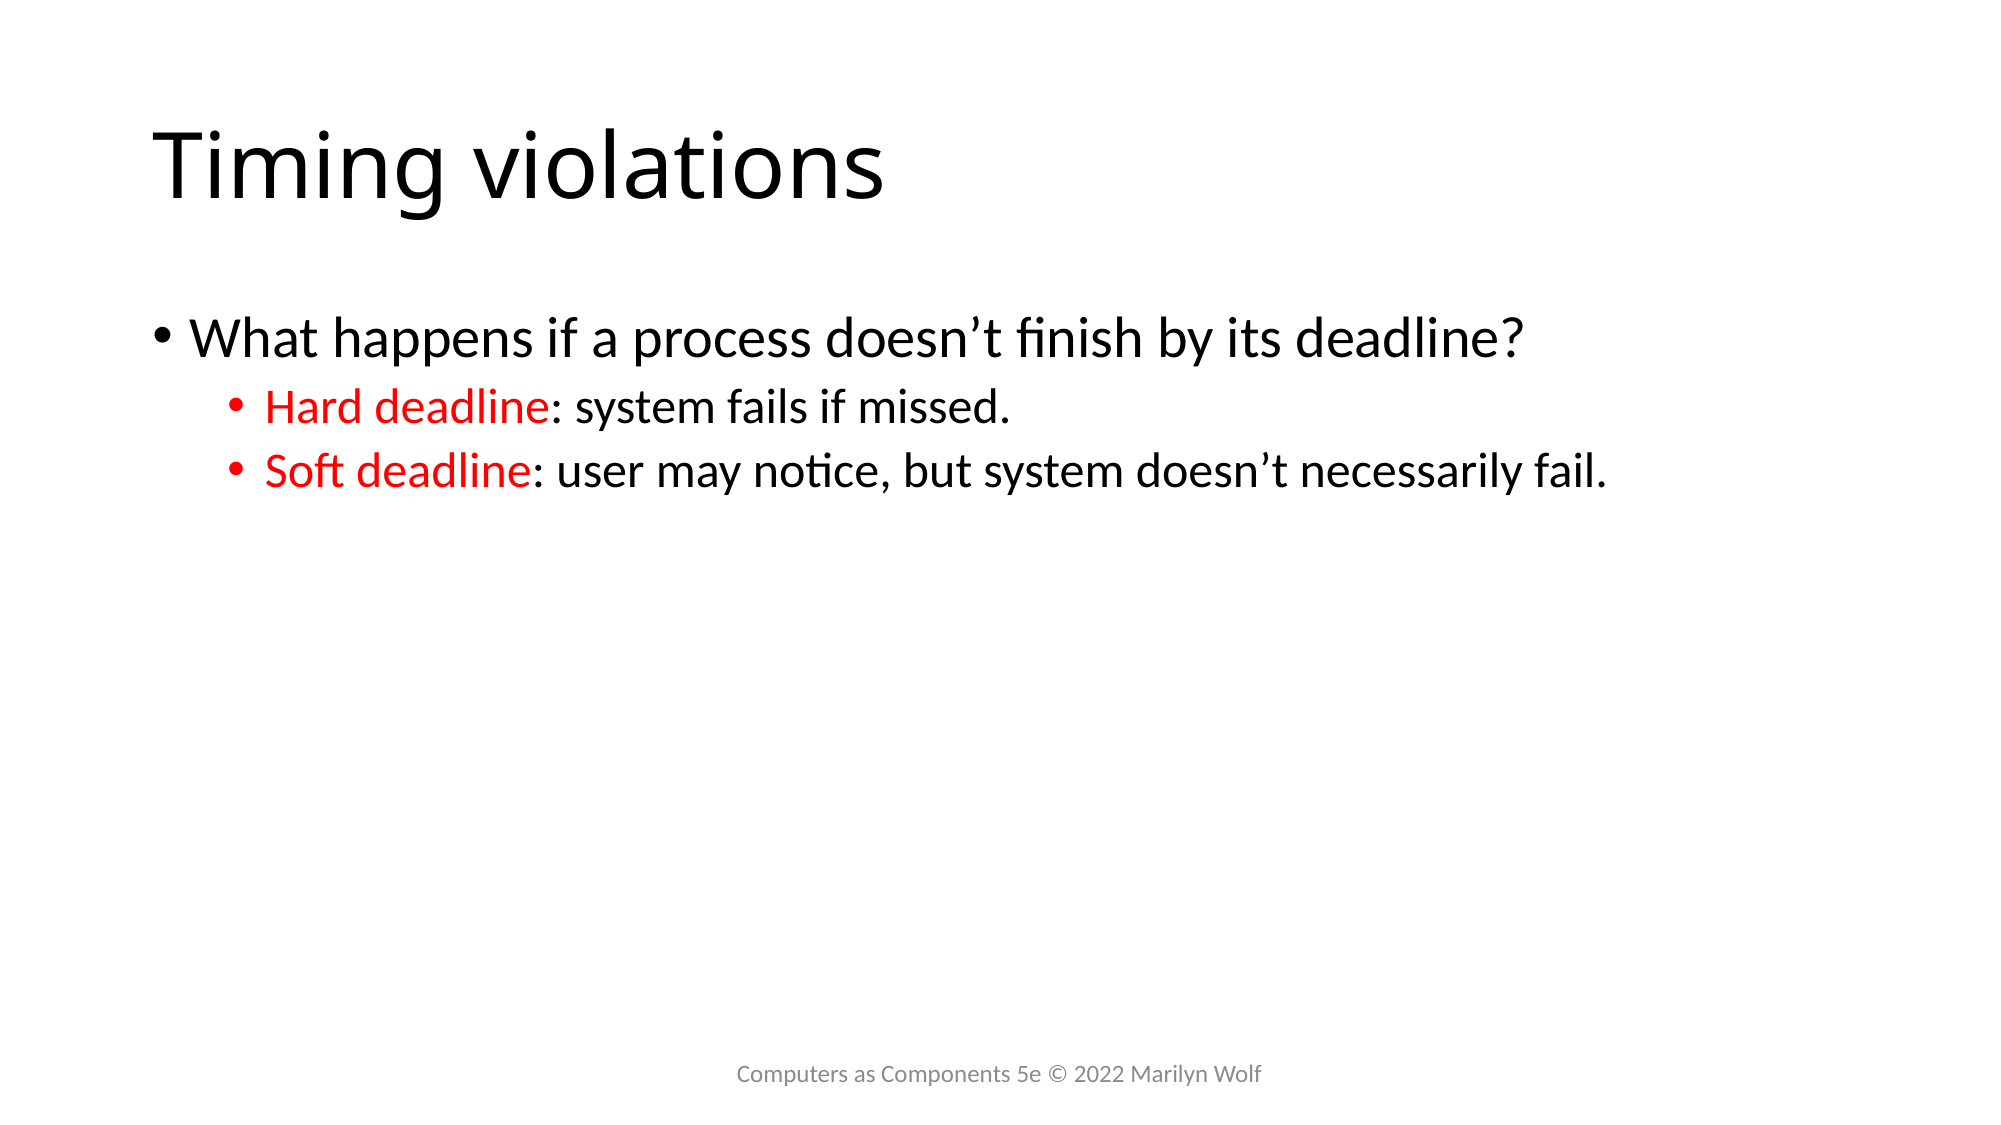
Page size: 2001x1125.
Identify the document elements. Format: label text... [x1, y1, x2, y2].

list What happens if a process doesn’t finish by its deadline? Hard deadline: system fails if missed. Soft deadline: user may notice, but system doesn’t necessarily fail. [137, 299, 1863, 1014]
title Timing violations [137, 59, 1863, 278]
footer Computers as Components 5e © 2022 Marilyn Wolf [662, 1042, 1338, 1103]
